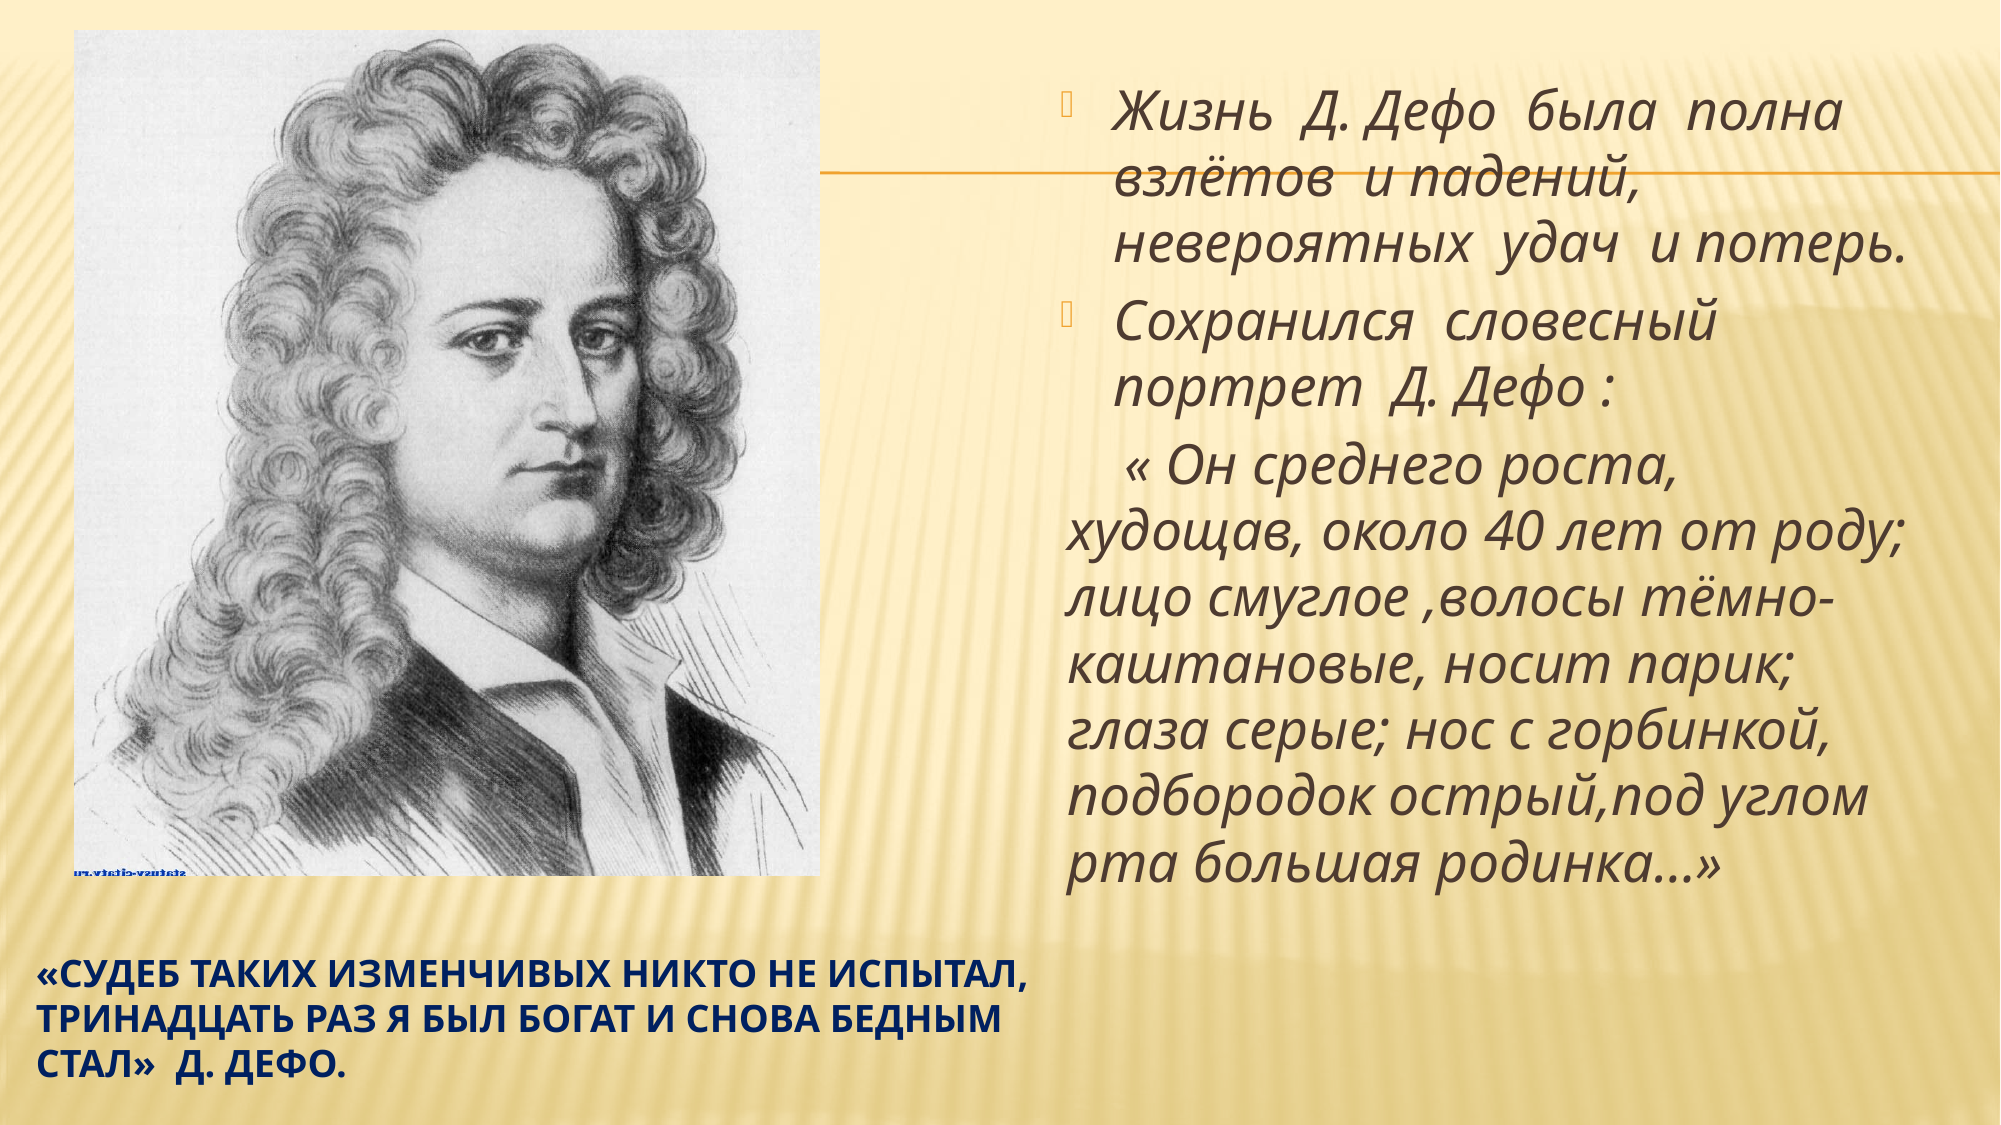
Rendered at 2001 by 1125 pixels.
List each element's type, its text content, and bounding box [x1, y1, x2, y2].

list Жизнь Д. Дефо была полна взлётов и падений, невероятных удач и потерь. Сохранился словесный портрет Д. Дефо : « Он среднего роста, худощав, около 40 лет от роду; лицо смуглое ,волосы тёмно-каштановые, носит парик; глаза серые; нос с горбинкой, подбородок острый,под углом рта большая родинка…» [1045, 67, 1946, 1000]
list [73, 30, 820, 877]
title «Судеб таких изменчивых никто не испытал, тринадцать раз я был богат и снова бедным стал» Д. Дефо. [21, 942, 1063, 1125]
